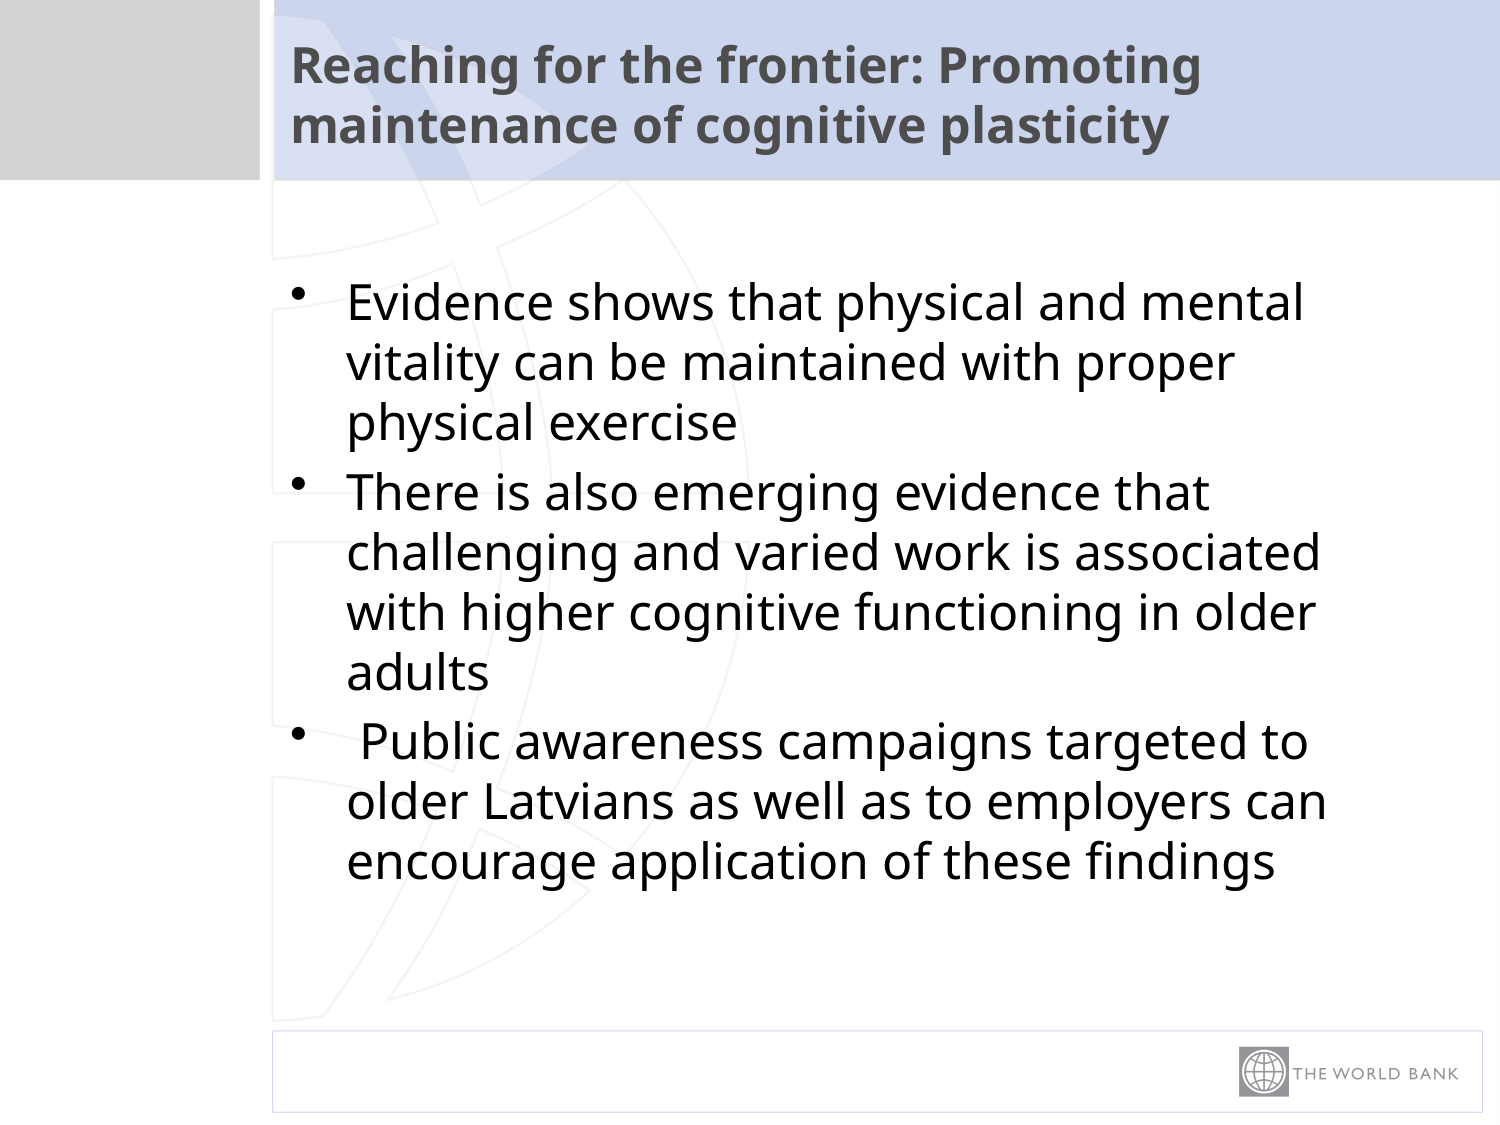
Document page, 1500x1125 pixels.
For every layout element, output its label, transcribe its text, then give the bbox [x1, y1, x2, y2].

picture [0, 0, 1500, 1125]
title Reaching for the frontier: Promoting maintenance of cognitive plasticity [274, 0, 1500, 188]
list Evidence shows that physical and mental vitality can be maintained with proper physical exercise There is also emerging evidence that challenging and varied work is associated with higher cognitive functioning in older adults Public awareness campaigns targeted to older Latvians as well as to employers can encourage application of these findings [275, 262, 1425, 1005]
